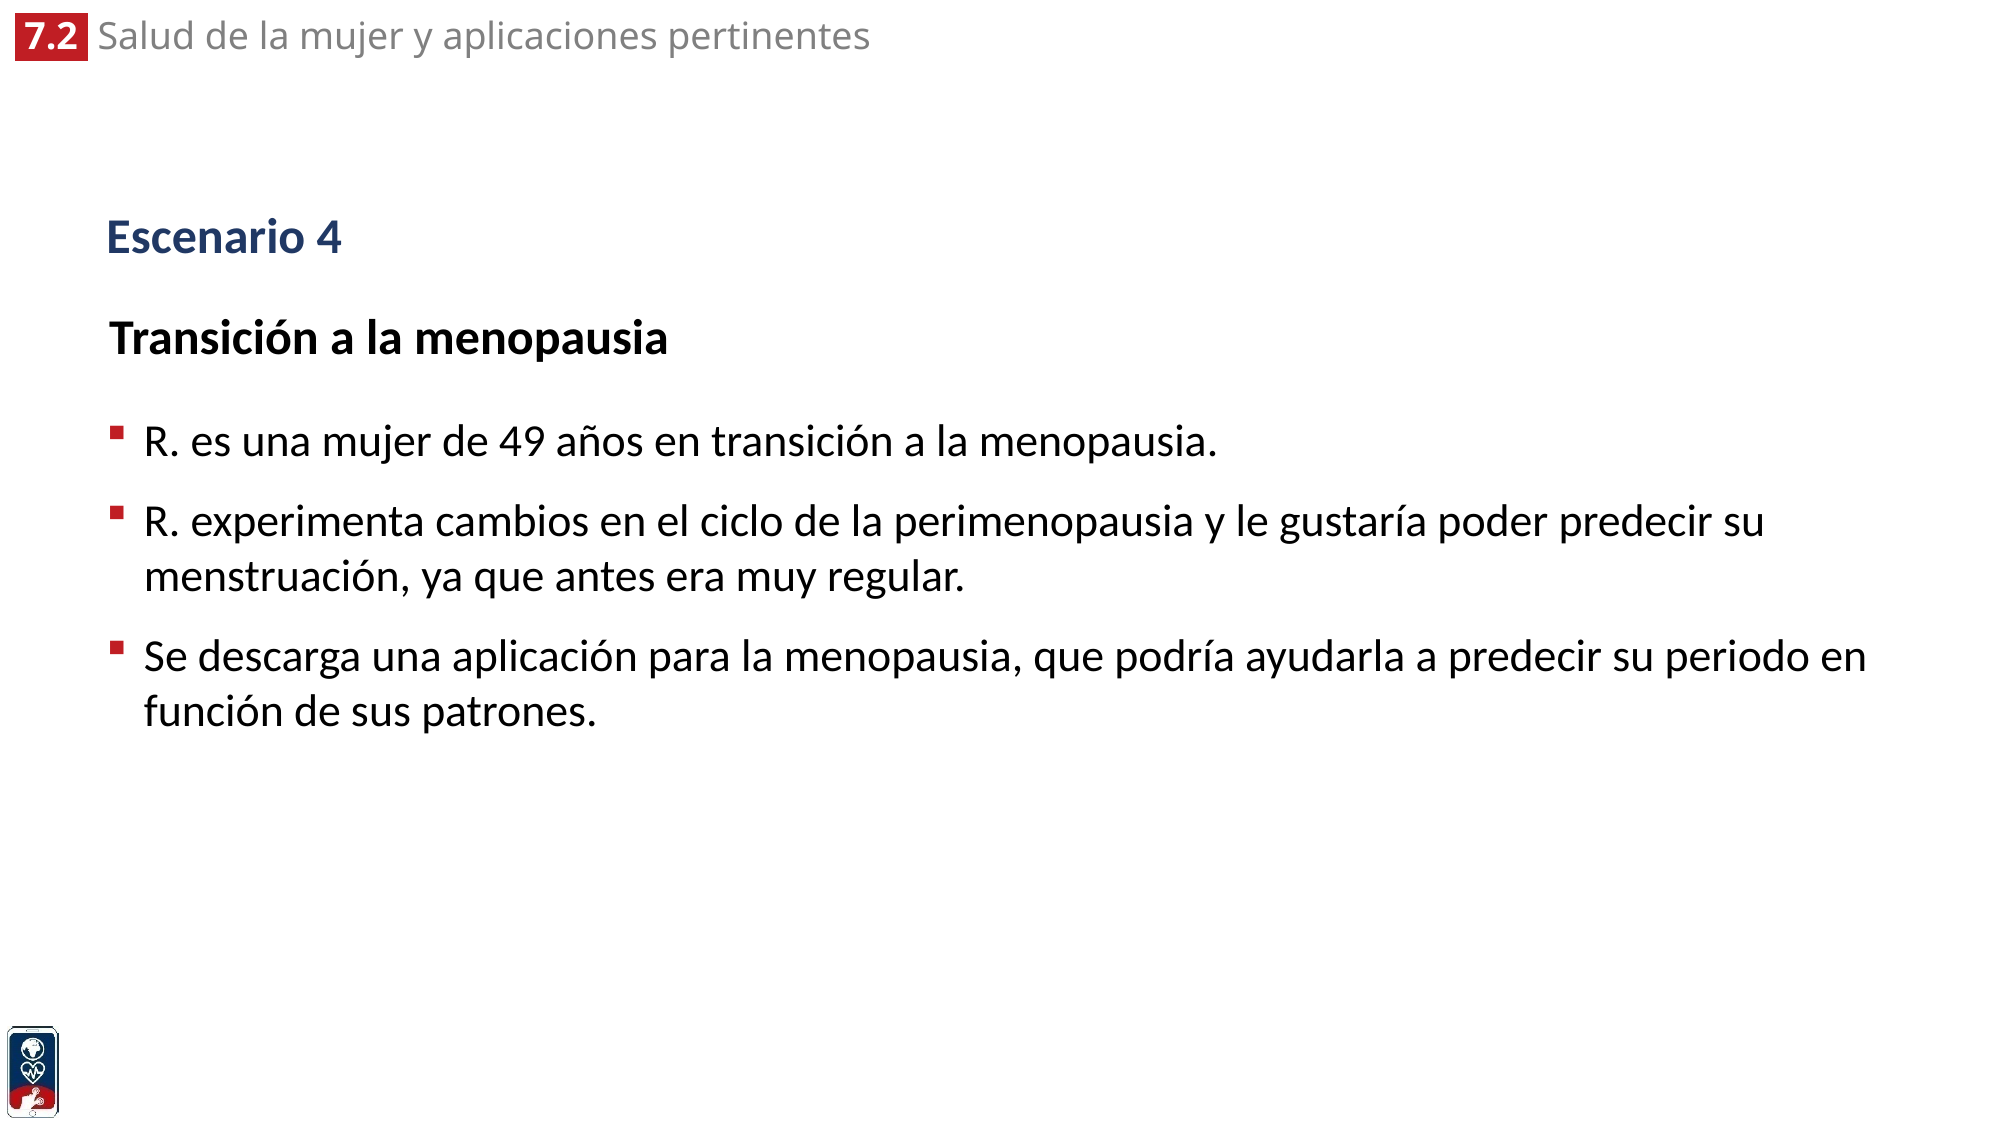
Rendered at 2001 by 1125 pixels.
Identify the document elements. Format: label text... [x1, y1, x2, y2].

list Transición a la menopausia [94, 296, 847, 380]
list R. es una mujer de 49 años en transición a la menopausia. R. experimenta cambios en el ciclo de la perimenopausia y le gustaría poder predecir su menstruación, ya que antes era muy regular. Se descarga una aplicación para la menopausia, que podría ayudarla a predecir su periodo en función de sus patrones. [91, 403, 1906, 1051]
picture [7, 1026, 59, 1118]
title Escenario 4 [91, 177, 1906, 297]
